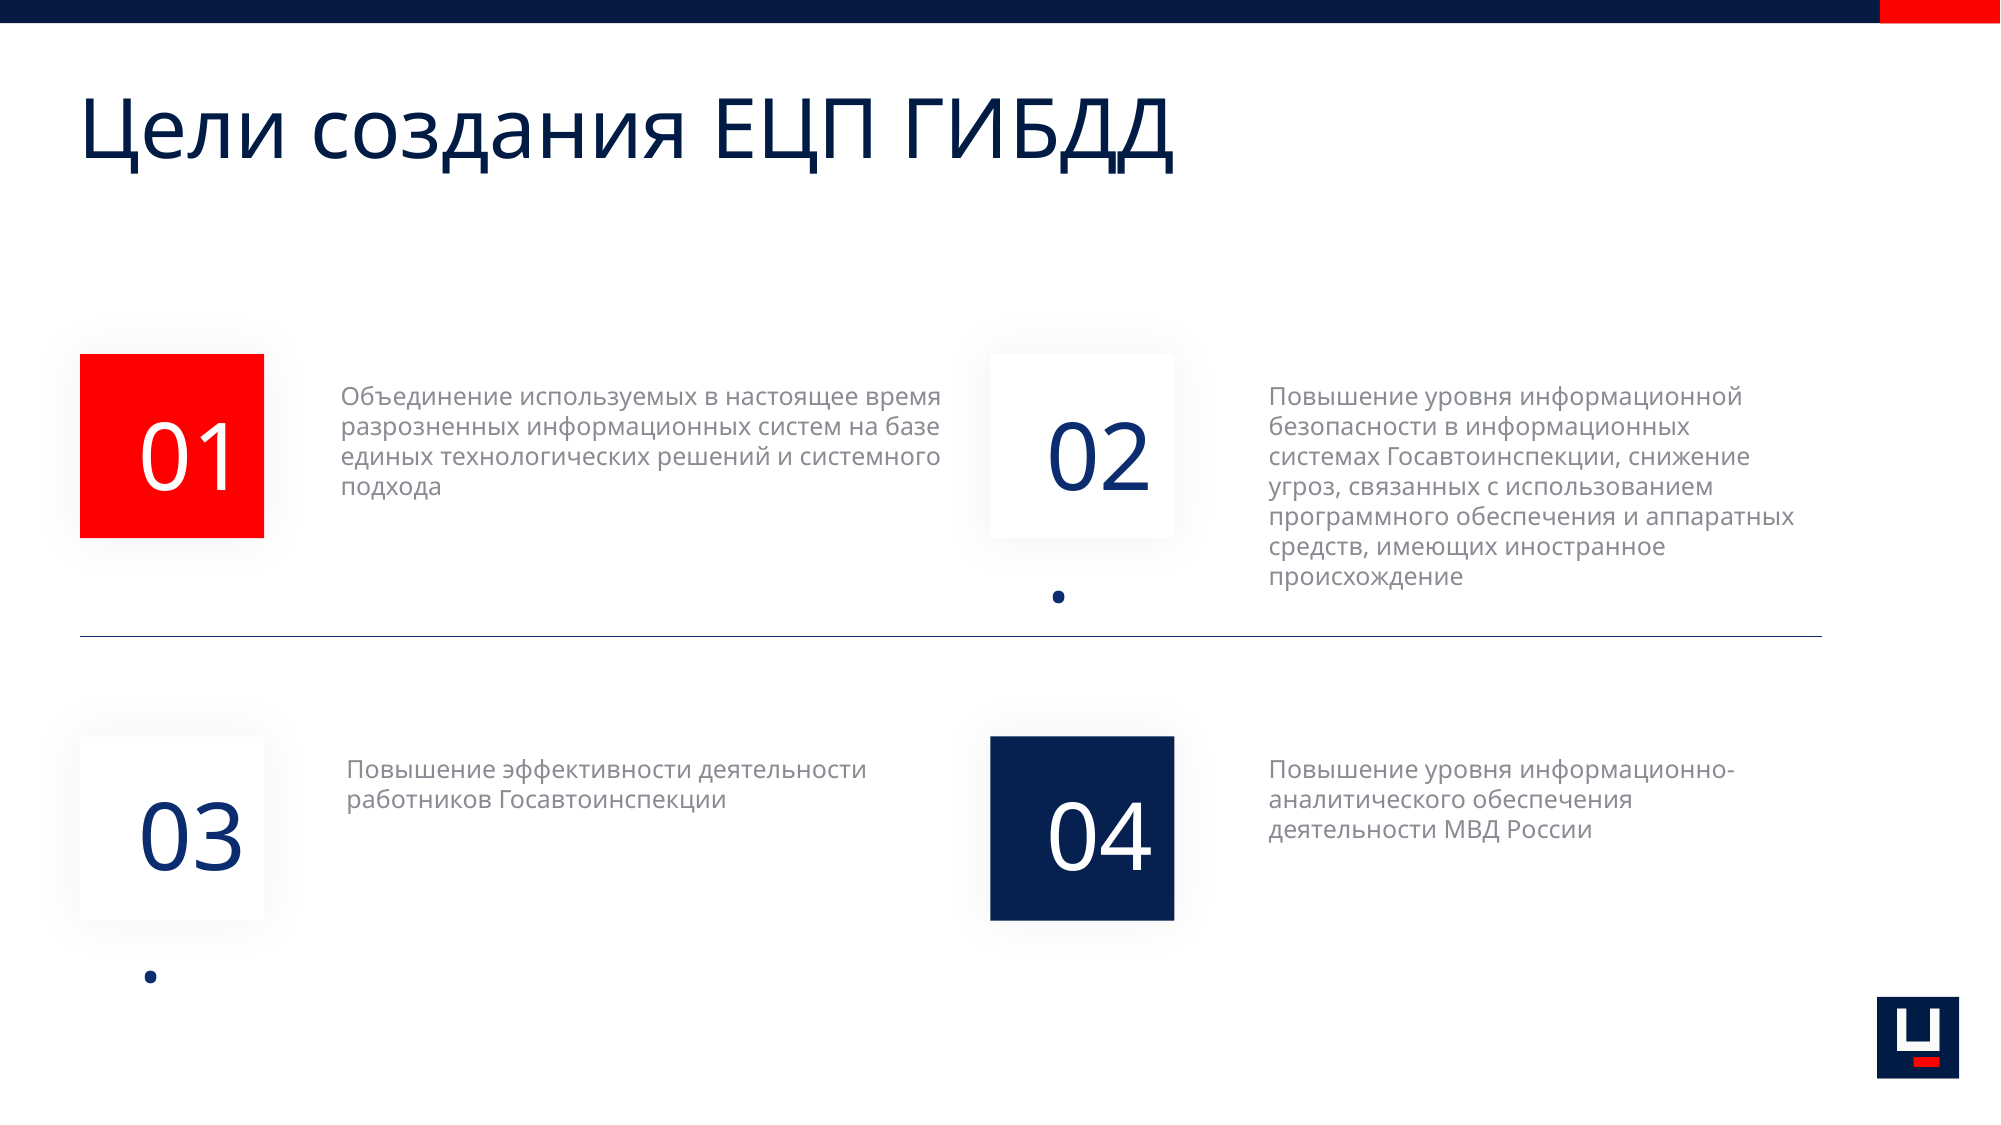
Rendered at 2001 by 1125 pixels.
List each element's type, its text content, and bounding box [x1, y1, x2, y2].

text_box [989, 735, 1175, 922]
text_box 03. [124, 769, 262, 1009]
title Цели создания ЕЦП ГИБДД [63, 67, 1789, 195]
text_box 02. [1031, 389, 1169, 629]
picture [1850, 969, 1986, 1105]
text_box Повышение эффективности деятельности работников Госавтоинспекции [331, 745, 974, 821]
text_box Повышение уровня информационной безопасности в информационных системах Госавтоинспекции, снижение угроз, связанных с использованием программного обеспечения и аппаратных средств, имеющих иностранное происхождение [1253, 373, 1823, 598]
text_box [79, 735, 265, 922]
text_box Объединение используемых в настоящее время разрозненных информационных систем на базе единых технологических решений и системного подхода [325, 373, 974, 508]
text_box [79, 353, 265, 539]
text_box [989, 353, 1175, 539]
text_box 01. [124, 389, 262, 629]
text_box 04. [1031, 769, 1169, 1009]
text_box Повышение уровня информационно-аналитического обеспечения деятельности МВД России [1253, 745, 1823, 851]
